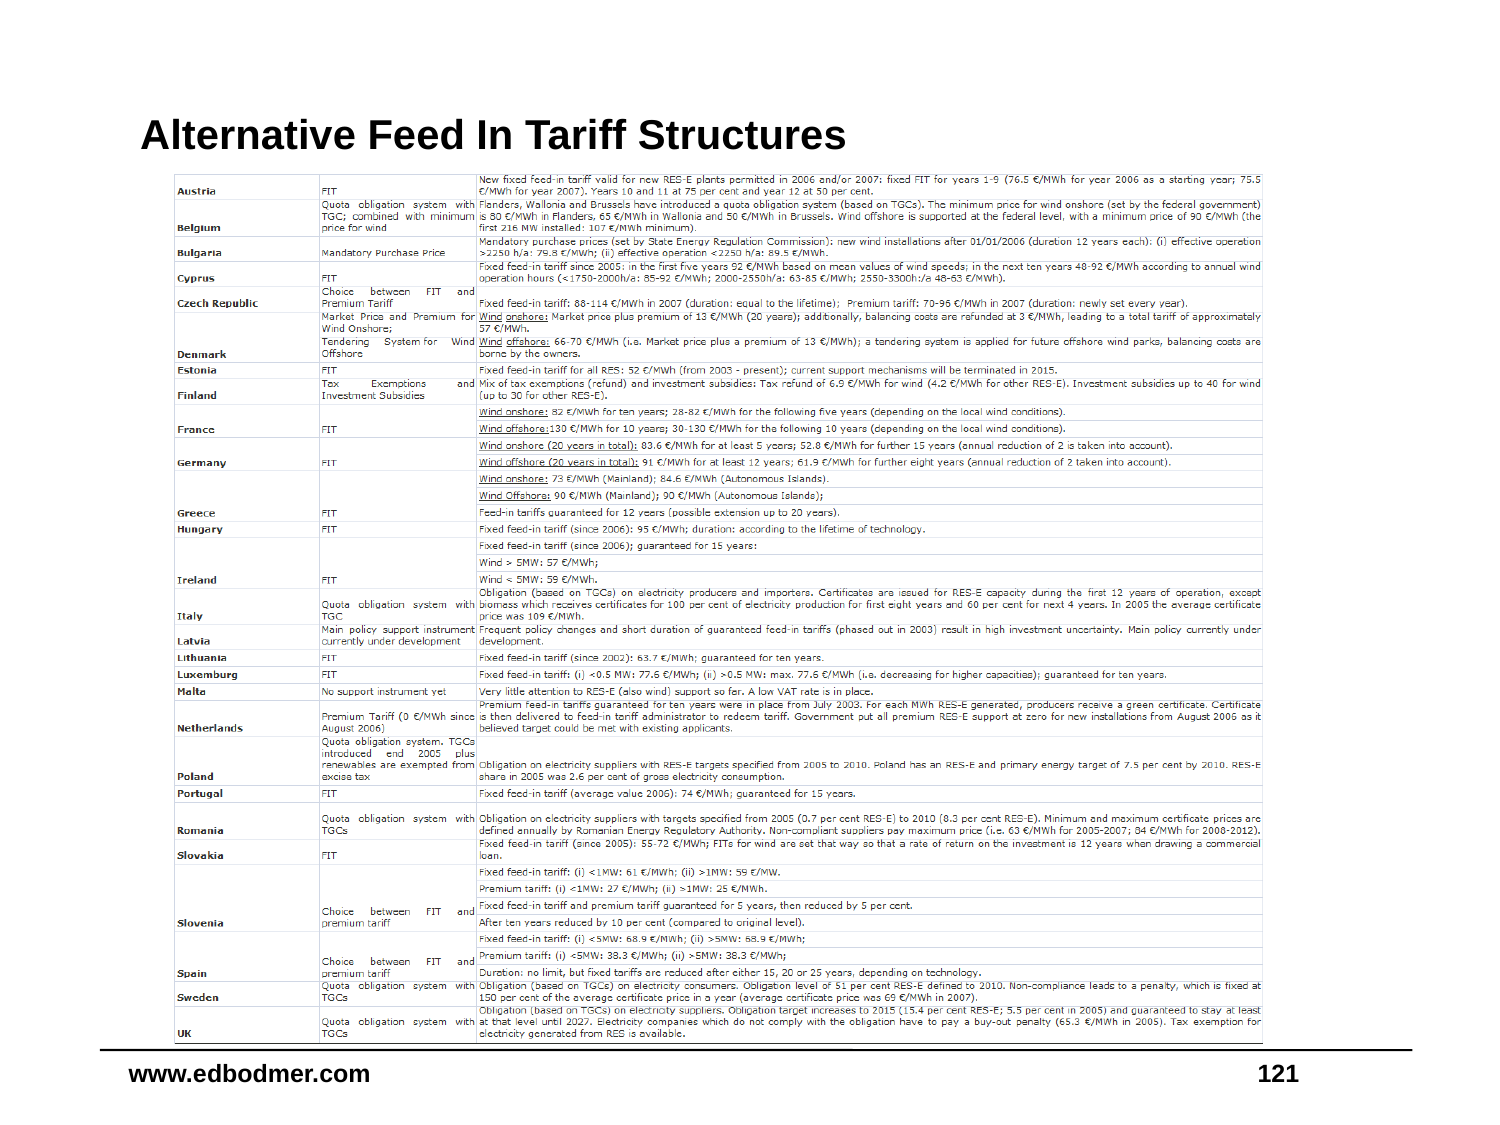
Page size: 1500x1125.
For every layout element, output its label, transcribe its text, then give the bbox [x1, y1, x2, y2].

title Alternative Feed In Tariff Structures [124, 99, 1288, 226]
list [174, 174, 1263, 1044]
